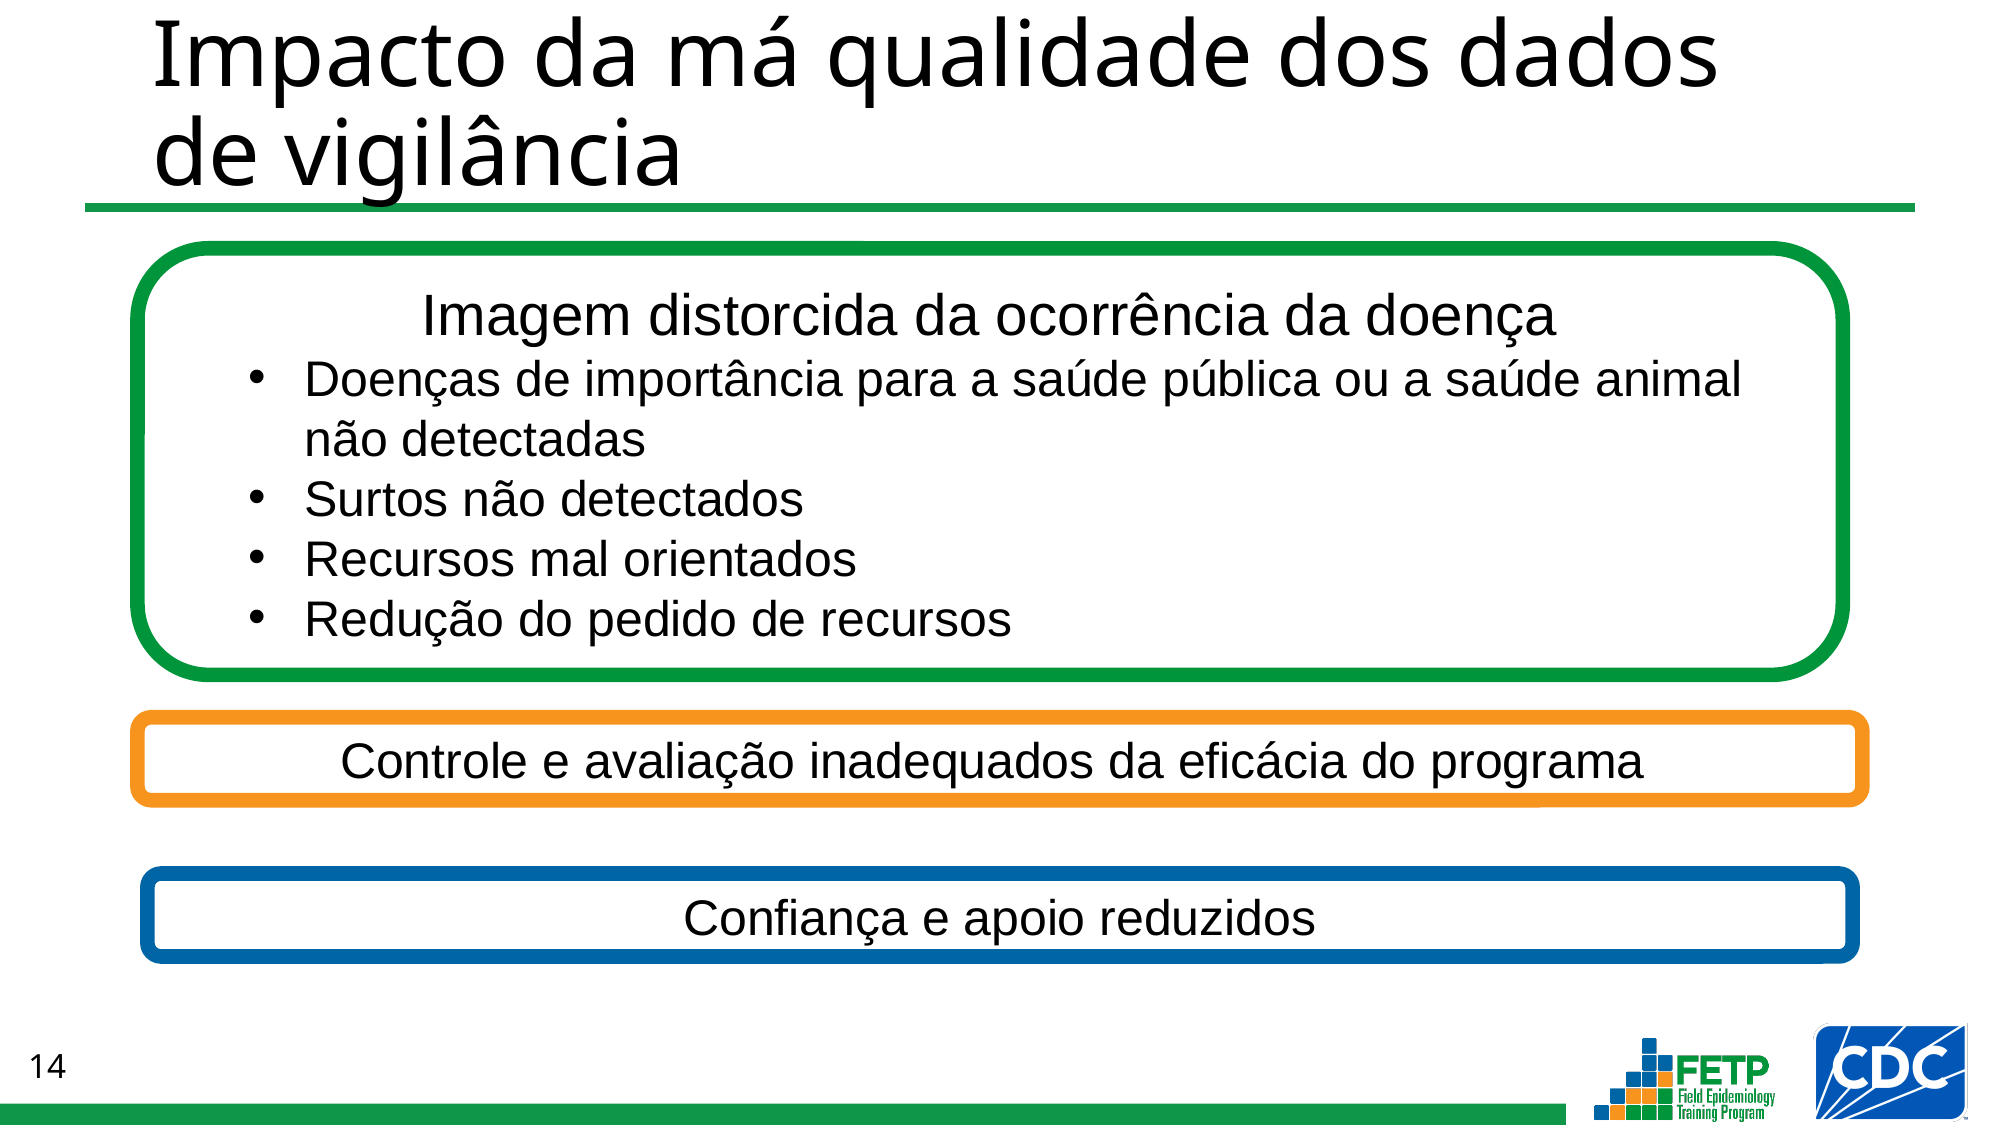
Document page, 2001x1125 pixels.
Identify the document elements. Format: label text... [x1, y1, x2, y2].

picture [1594, 1038, 1775, 1122]
text_box Controle e avaliação inadequados da eficácia do programa [137, 717, 1863, 801]
text_box Confiança e apoio reduzidos [147, 873, 1853, 957]
title Impacto da má qualidade dos dados de vigilância [137, 0, 1863, 207]
text_box Imagem distorcida da ocorrência da doença Doenças de importância para a saúde pública ou a saúde animal não detectadas Surtos não detectados Recursos mal orientados Redução do pedido de recursos [137, 248, 1843, 675]
picture [1813, 1023, 1968, 1122]
